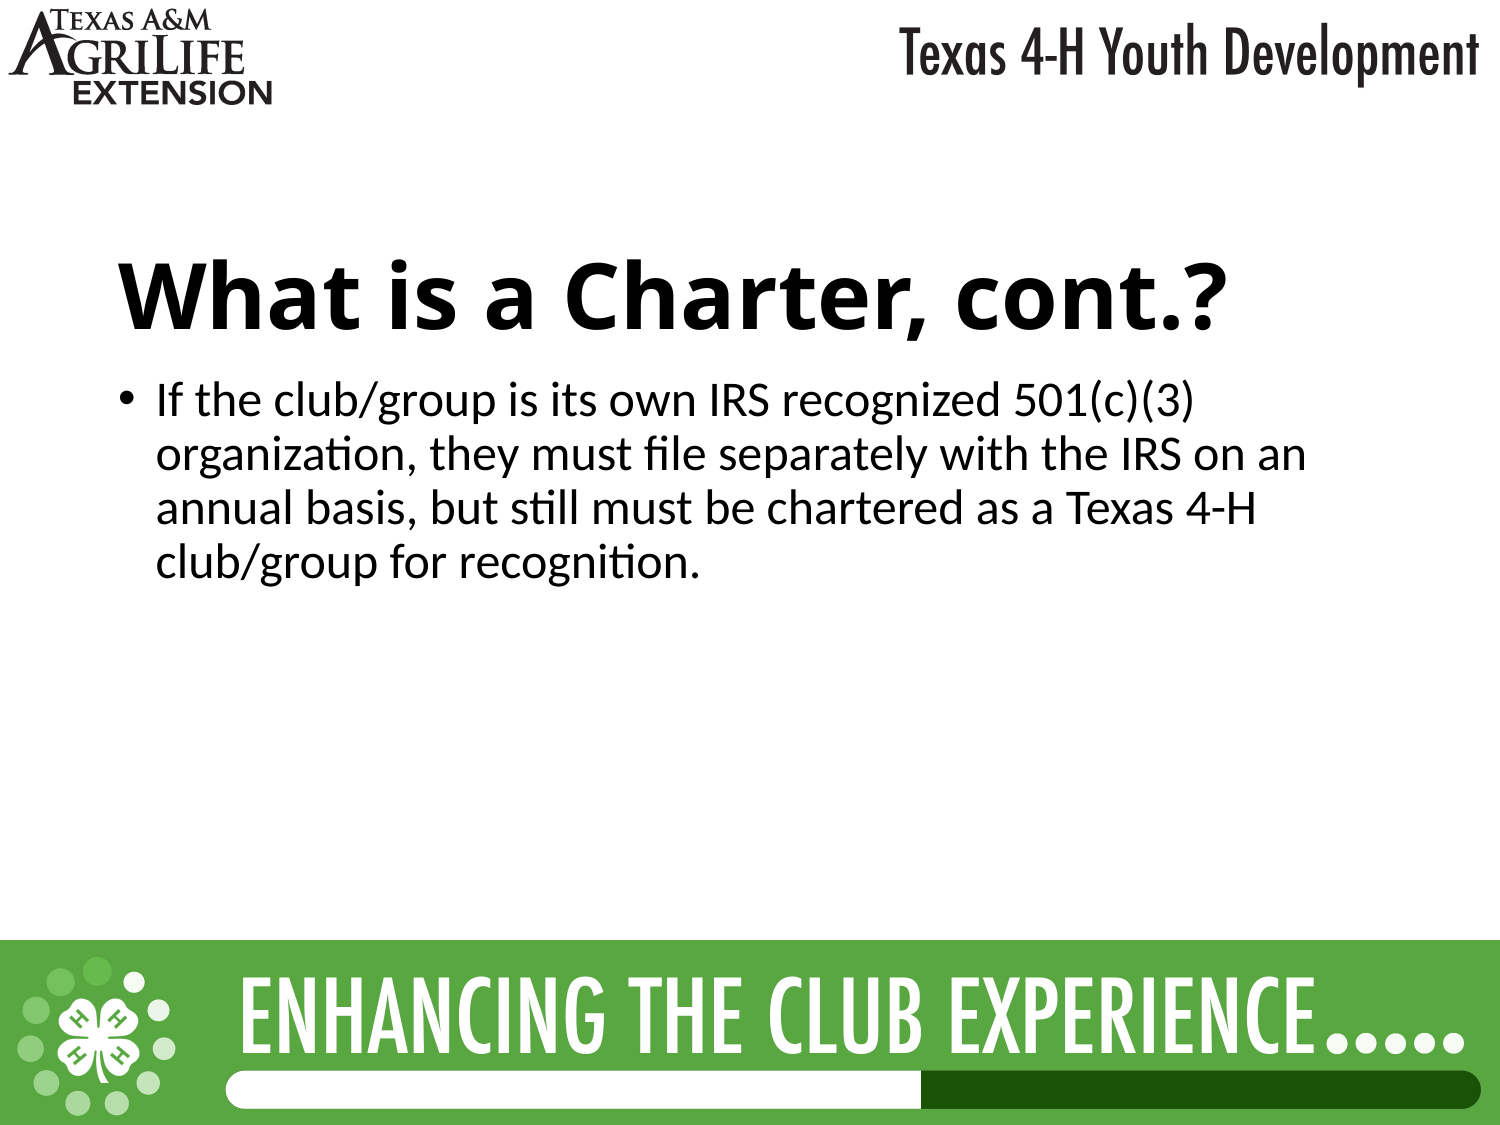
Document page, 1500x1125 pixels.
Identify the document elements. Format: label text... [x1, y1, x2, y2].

list If the club/group is its own IRS recognized 501(c)(3) organization, they must file separately with the IRS on an annual basis, but still must be chartered as a Texas 4-H club/group for recognition. [103, 365, 1397, 804]
picture [0, 0, 1500, 1125]
title What is a Charter, cont.? [103, 190, 1397, 365]
